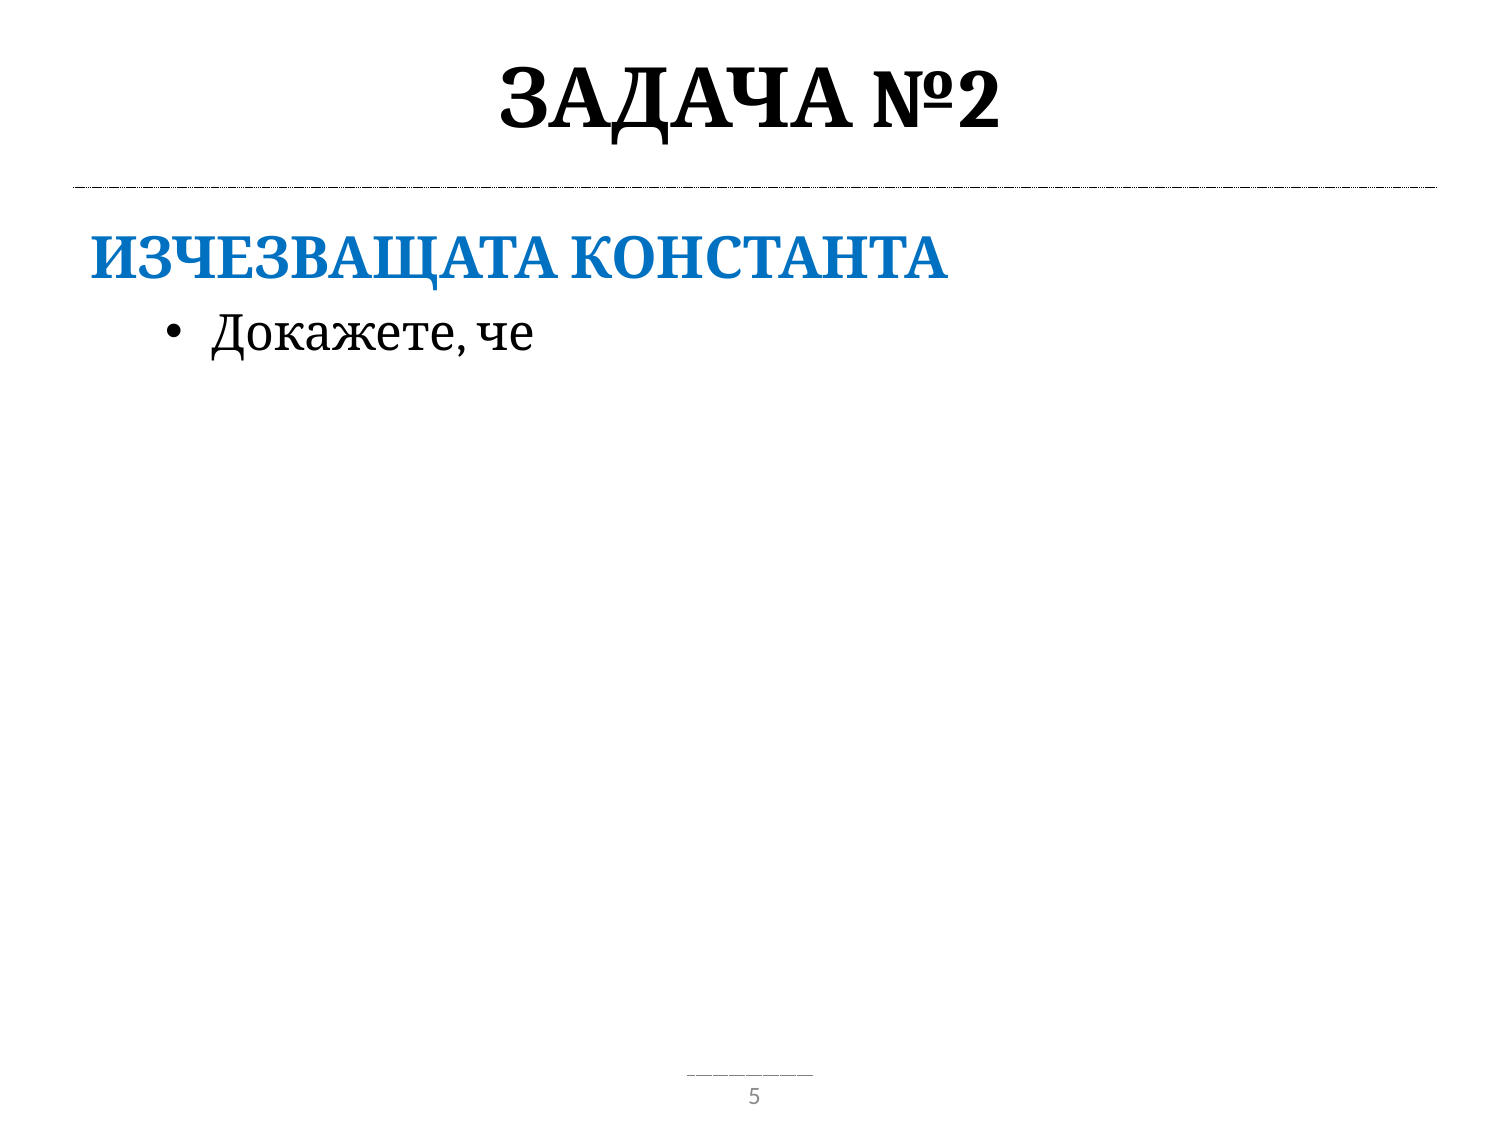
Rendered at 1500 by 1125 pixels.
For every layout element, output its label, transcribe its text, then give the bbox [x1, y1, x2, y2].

title Задача №2 [0, 0, 1500, 188]
slide_number 5 [579, 1065, 930, 1125]
